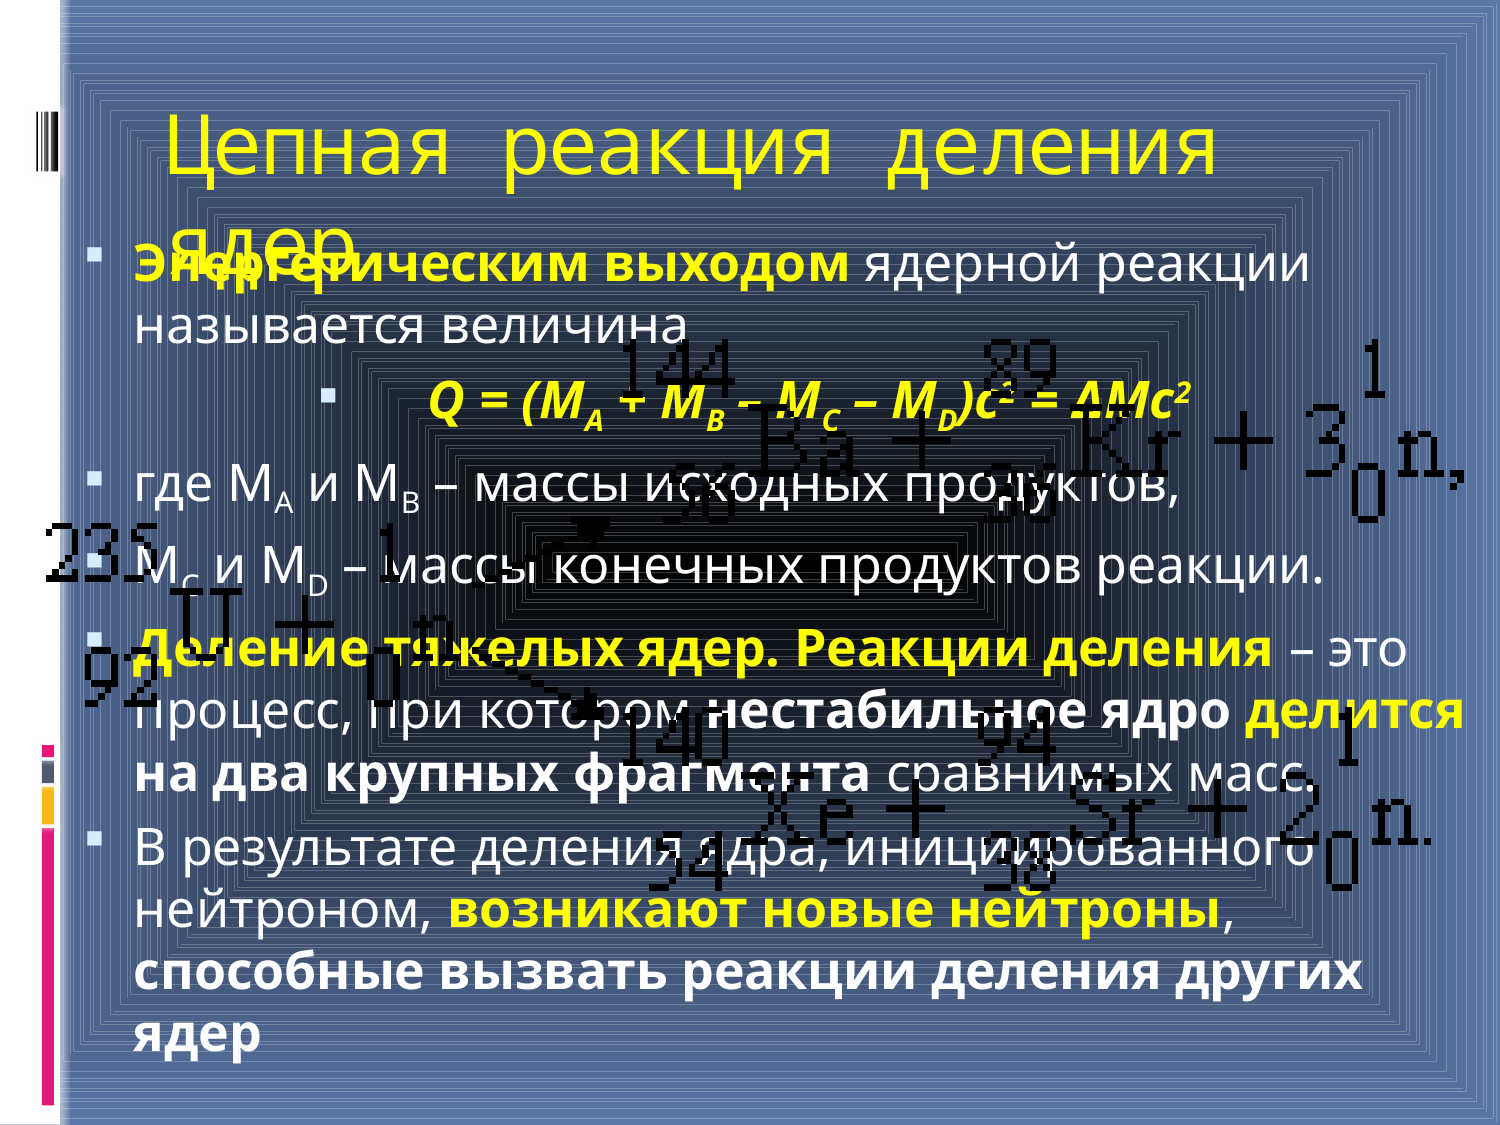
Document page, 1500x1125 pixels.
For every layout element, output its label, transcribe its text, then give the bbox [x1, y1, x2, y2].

list Энергетическим выходом ядерной реакции называется величина Q = (MA + MB – MC – MD)c2 = ΔMc2 где MA и MB – массы исходных продуктов, MC и MD – массы конечных продуктов реакции. Деление тяжелых ядер. Реакции деления – это процесс, при котором нестабильное ядро делится на два крупных фрагмента сравнимых масс. В результате деления ядра, инициированного нейтроном, возникают новые нейтроны, способные вызвать реакции деления других ядер [58, 222, 1500, 1125]
title Цепная реакция деления ядер [150, 83, 1425, 222]
picture [46, 339, 1464, 892]
